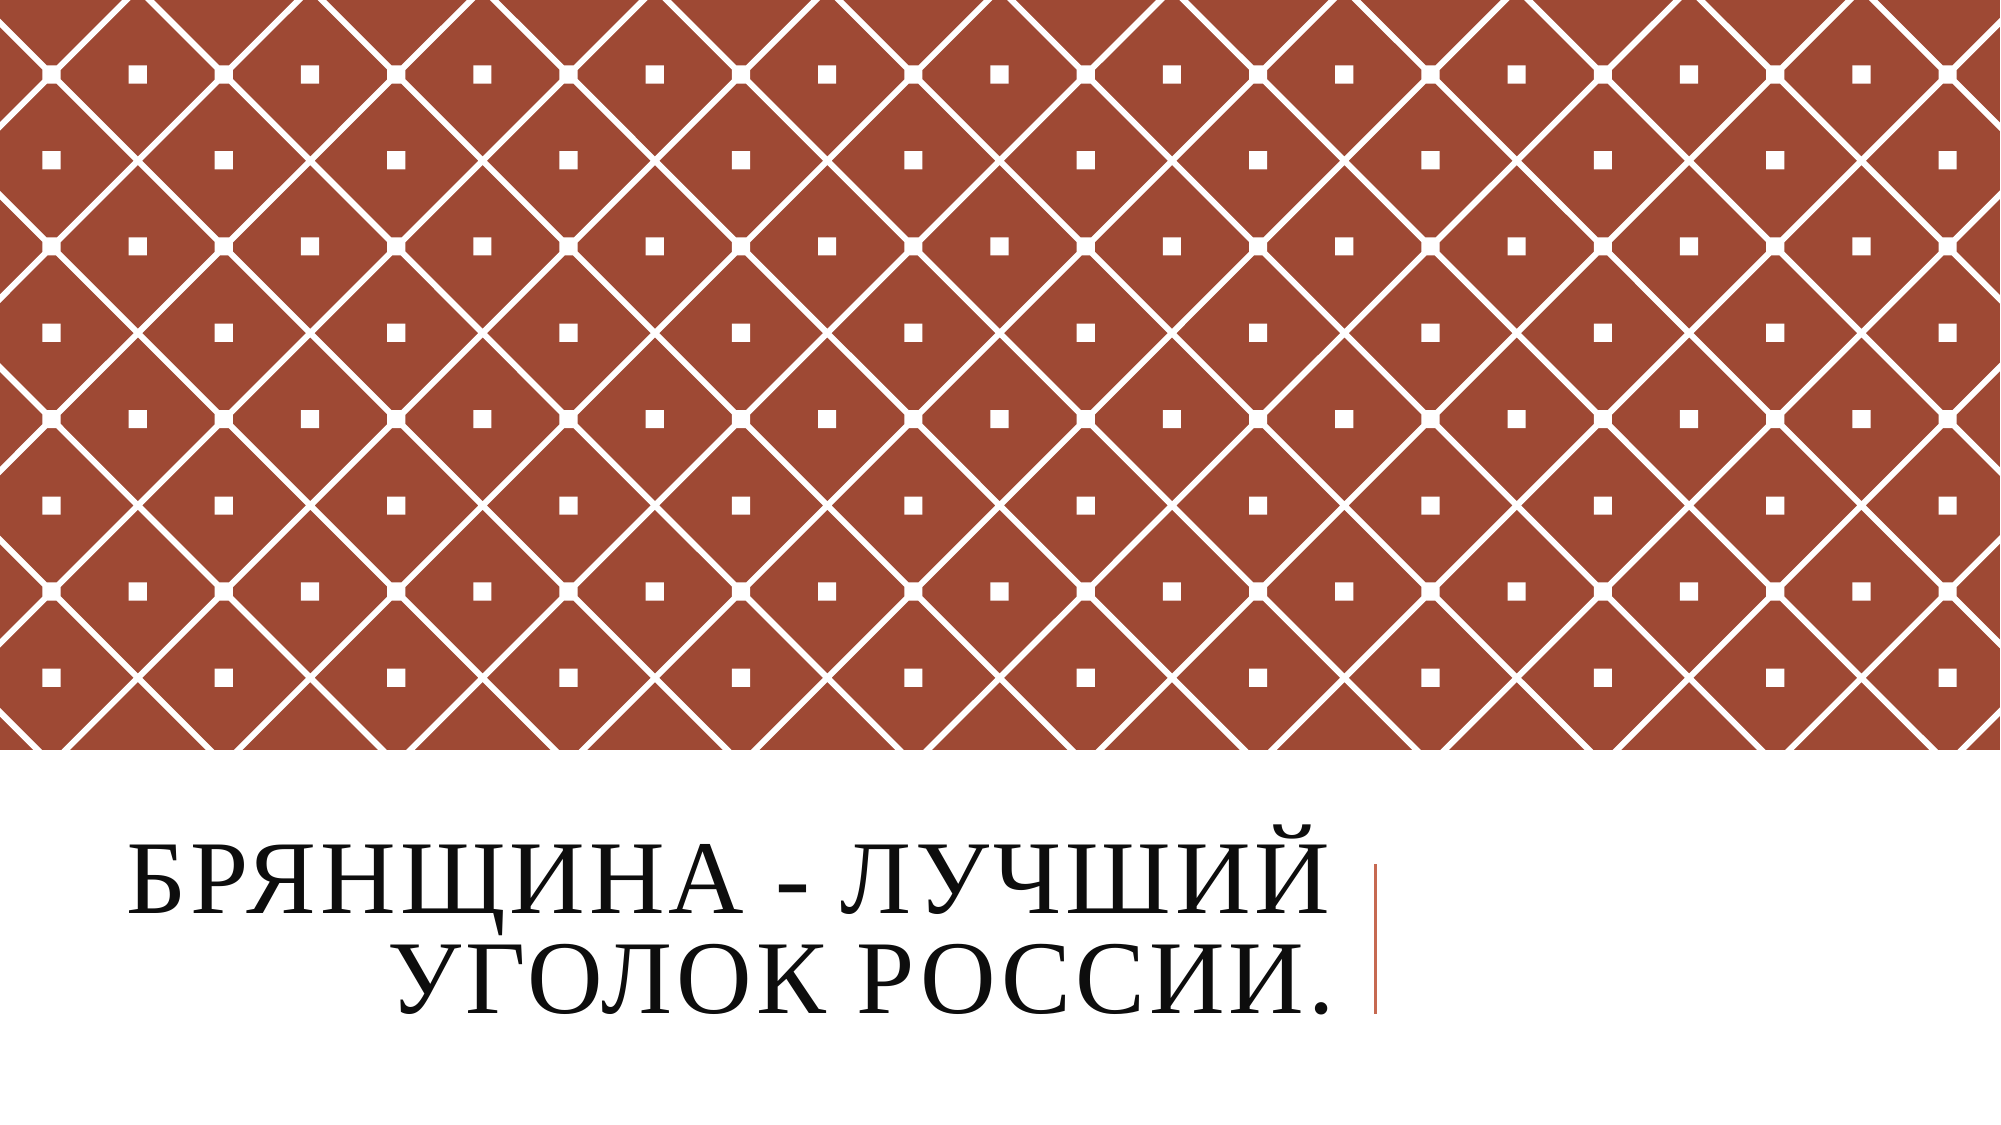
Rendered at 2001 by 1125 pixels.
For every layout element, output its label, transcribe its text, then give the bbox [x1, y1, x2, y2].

title Брянщина - лучший уголок России. [75, 813, 1350, 1054]
